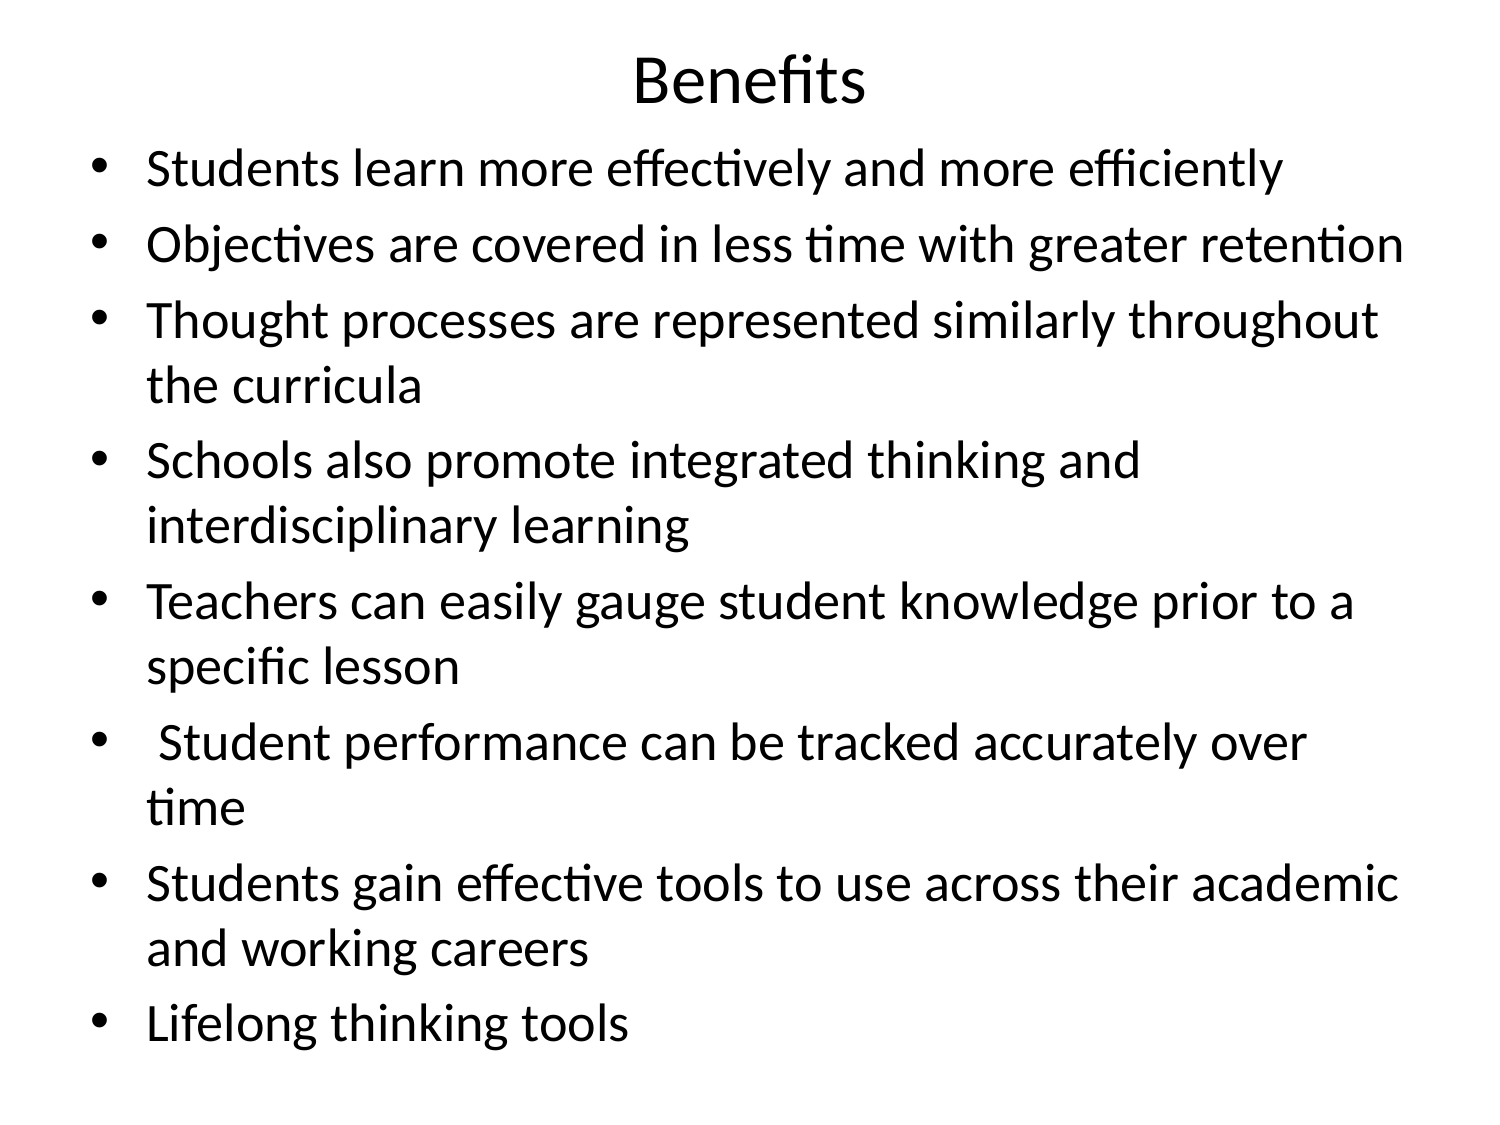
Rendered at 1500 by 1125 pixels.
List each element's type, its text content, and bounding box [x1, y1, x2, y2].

title Benefits [75, 24, 1425, 125]
list Students learn more effectively and more efficiently Objectives are covered in less time with greater retention Thought processes are represented similarly throughout the curricula Schools also promote integrated thinking and interdisciplinary learning Teachers can easily gauge student knowledge prior to a specific lesson Student performance can be tracked accurately over time Students gain effective tools to use across their academic and working careers Lifelong thinking tools [75, 125, 1425, 1088]
